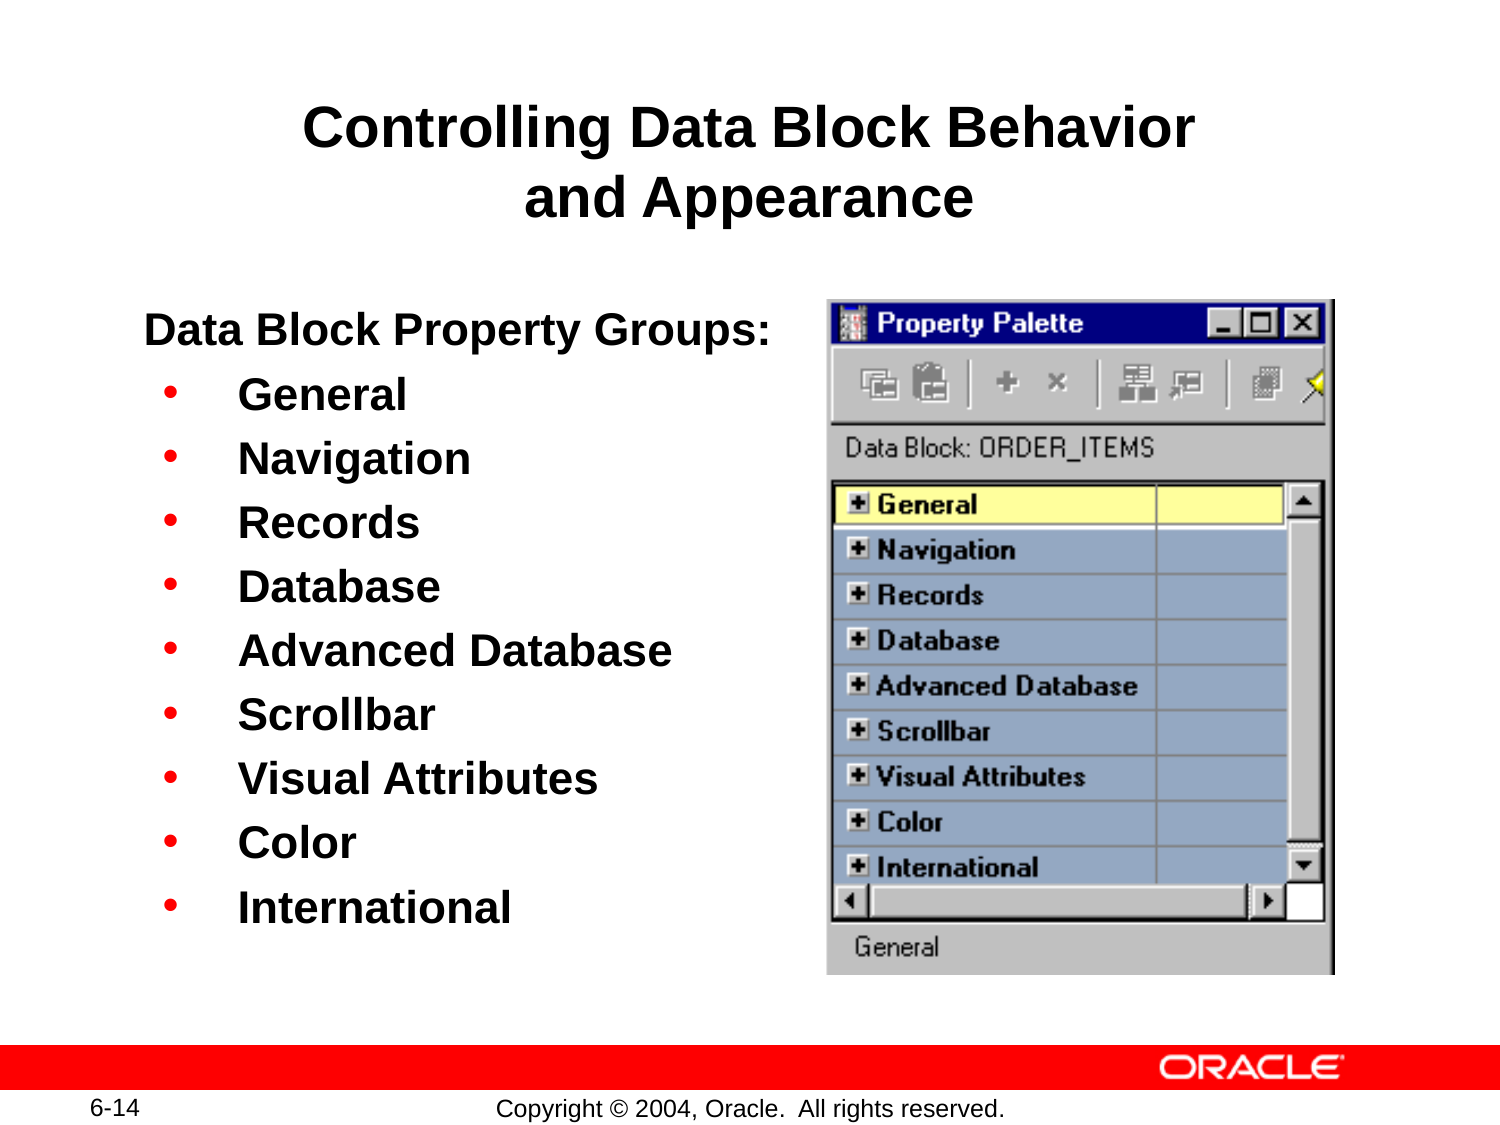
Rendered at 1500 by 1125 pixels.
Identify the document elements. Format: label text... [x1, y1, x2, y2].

list Data Block Property Groups: General Navigation Records Database Advanced Database Scrollbar Visual Attributes Color International [141, 297, 1351, 951]
title Controlling Data Block Behavior and Appearance [149, 87, 1351, 232]
picture [824, 299, 1335, 976]
